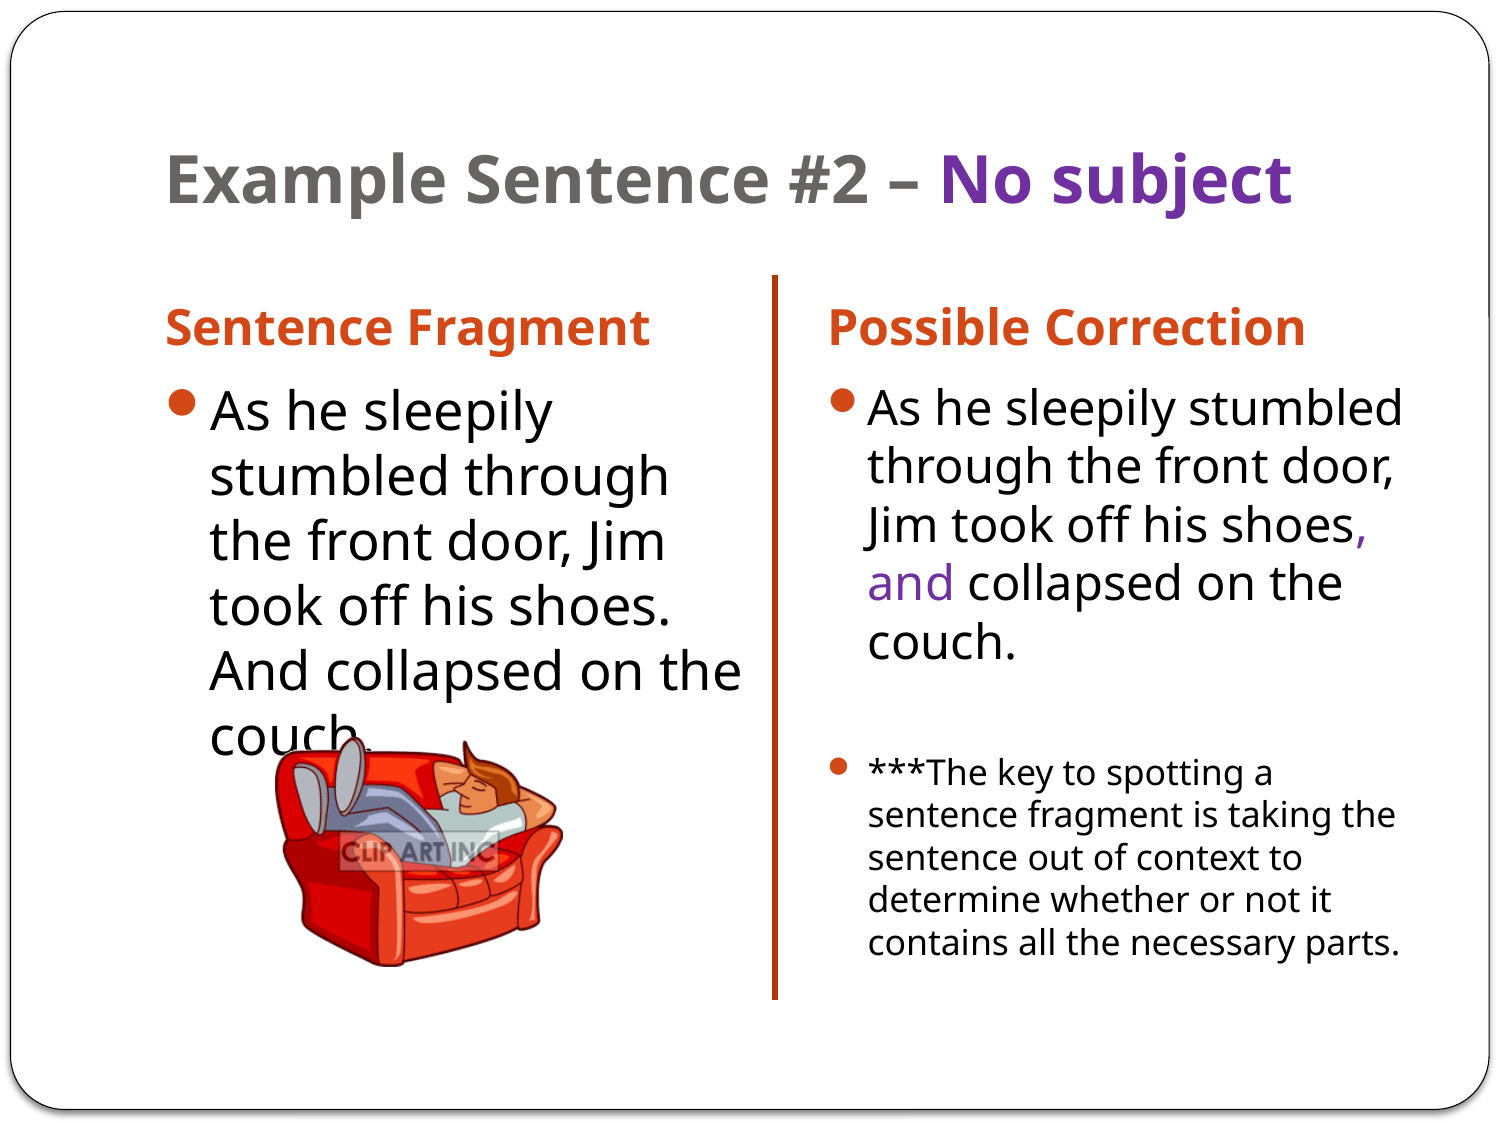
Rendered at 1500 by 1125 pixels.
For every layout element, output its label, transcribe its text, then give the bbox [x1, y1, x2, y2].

list As he sleepily stumbled through the front door, Jim took off his shoes, and collapsed on the couch. ***The key to spotting a sentence fragment is taking the sentence out of context to determine whether or not it contains all the necessary parts. [812, 368, 1425, 1007]
title Example Sentence #2 – No subject [150, 44, 1425, 233]
list As he sleepily stumbled through the front door, Jim took off his shoes. And collapsed on the couch. [150, 368, 763, 1007]
list Sentence Fragment [149, 236, 763, 364]
picture [274, 737, 563, 967]
list Possible Correction [811, 236, 1426, 364]
